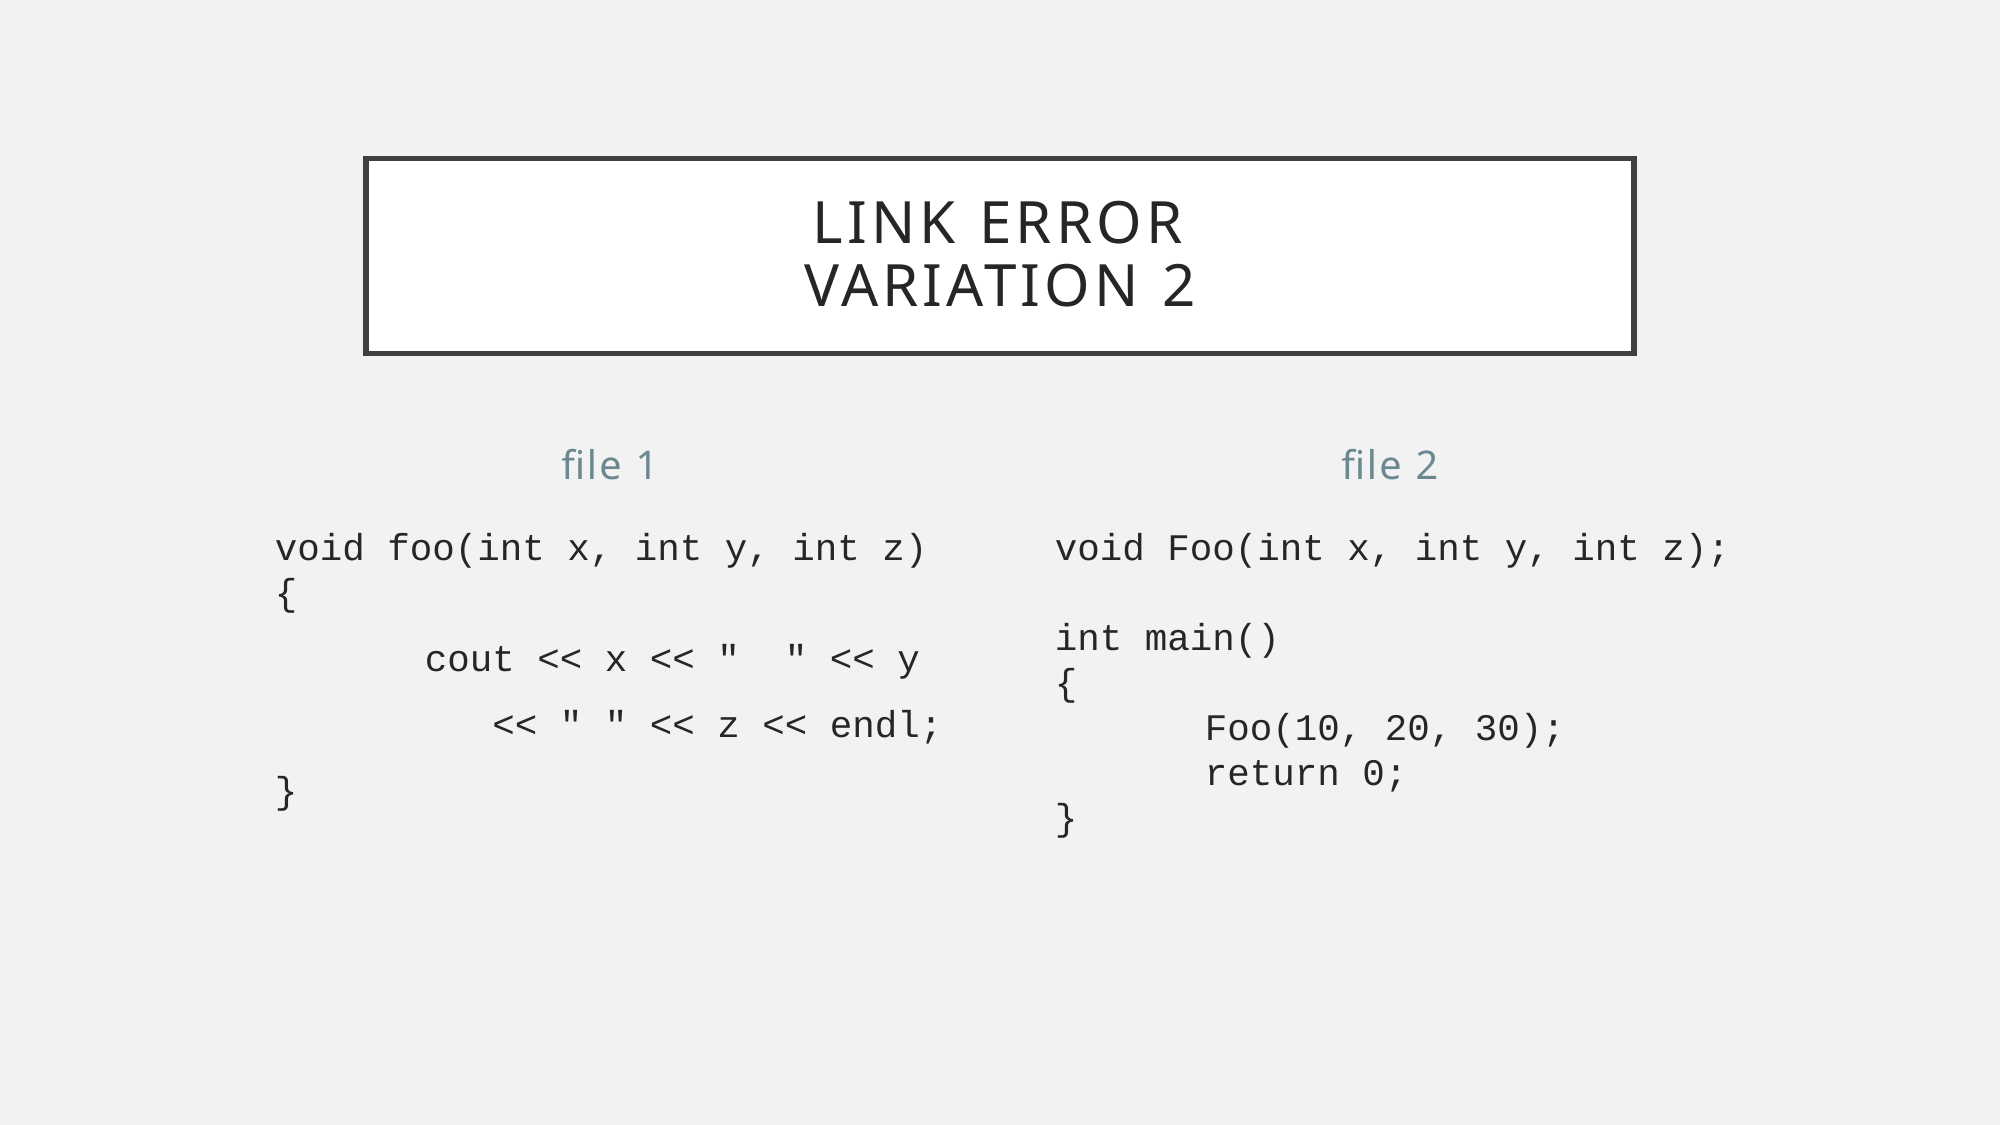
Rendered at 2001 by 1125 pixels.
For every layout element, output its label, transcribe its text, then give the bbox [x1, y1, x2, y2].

list void foo(int x, int y, int z) { cout << x << " " << y << " " << z << endl; } [259, 515, 961, 942]
list file 1 [259, 379, 961, 495]
list file 2 [1039, 379, 1741, 495]
list void Foo(int x, int y, int z); int main() { Foo(10, 20, 30); return 0; } [1039, 515, 1758, 955]
title Link Error Variation 2 [363, 156, 1637, 356]
